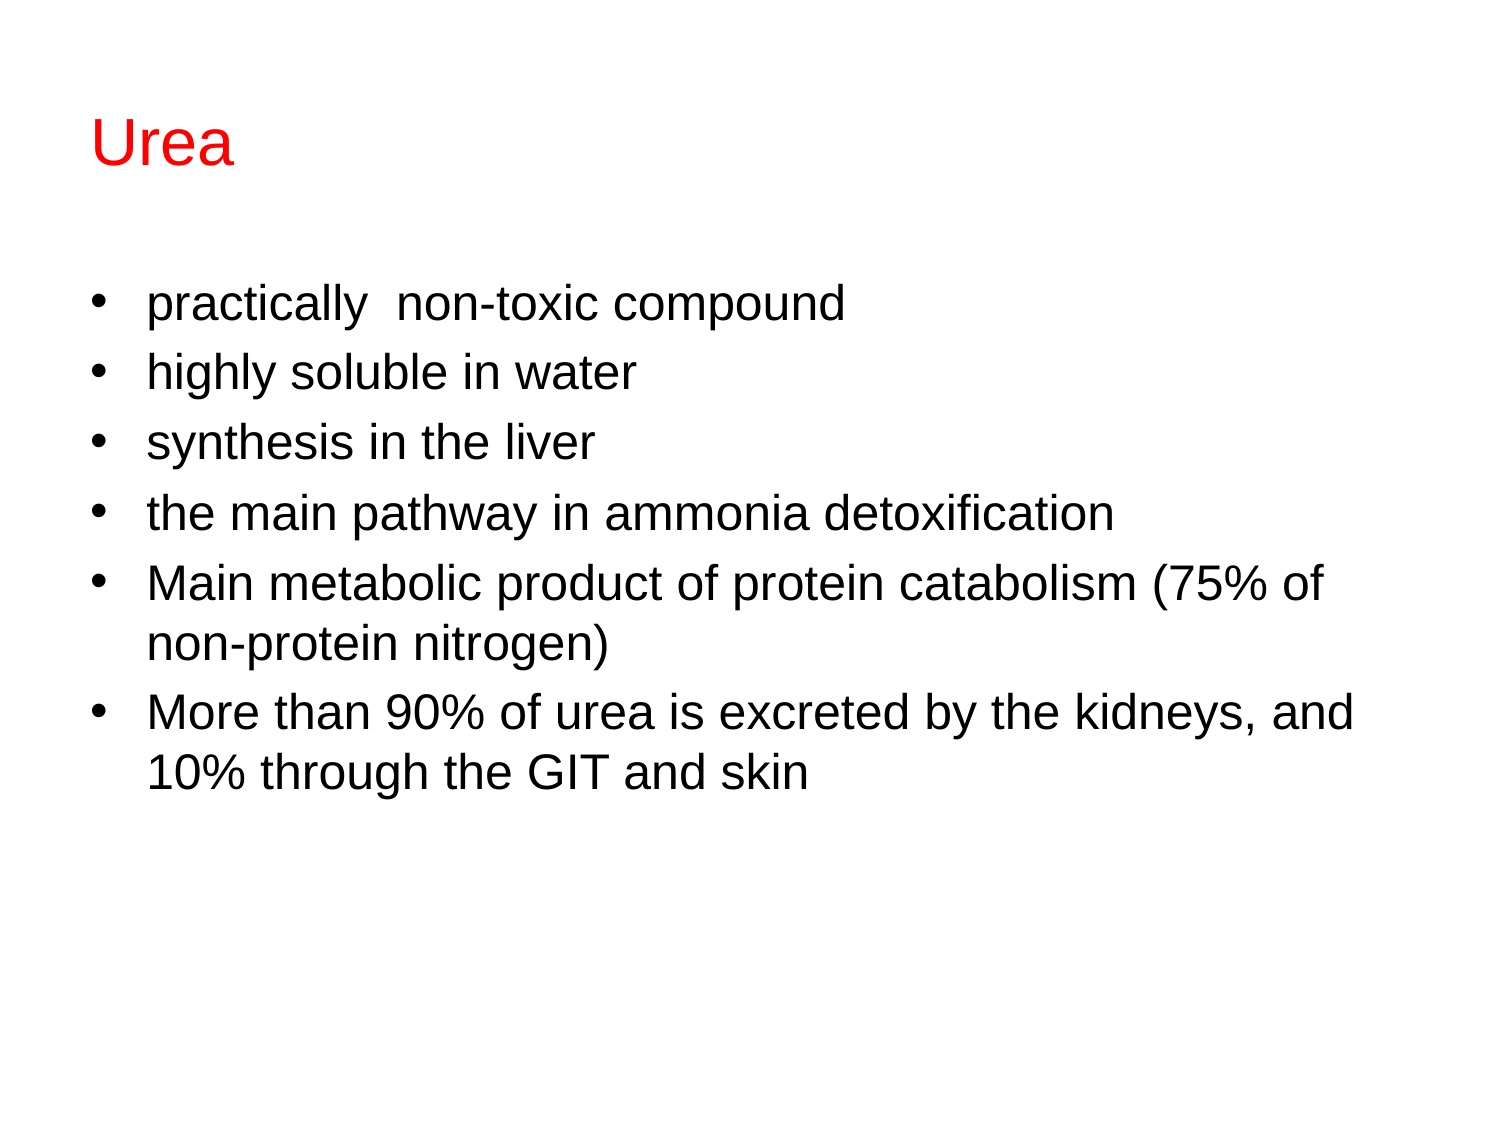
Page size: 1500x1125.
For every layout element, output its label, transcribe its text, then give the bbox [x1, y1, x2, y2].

title Urea [75, 45, 1425, 233]
list practically non-toxic compound highly soluble in water synthesis in the liver the main pathway in ammonia detoxification Main metabolic product of protein catabolism (75% of non-protein nitrogen) More than 90% of urea is excreted by the kidneys, and 10% through the GIT and skin [75, 262, 1425, 1005]
